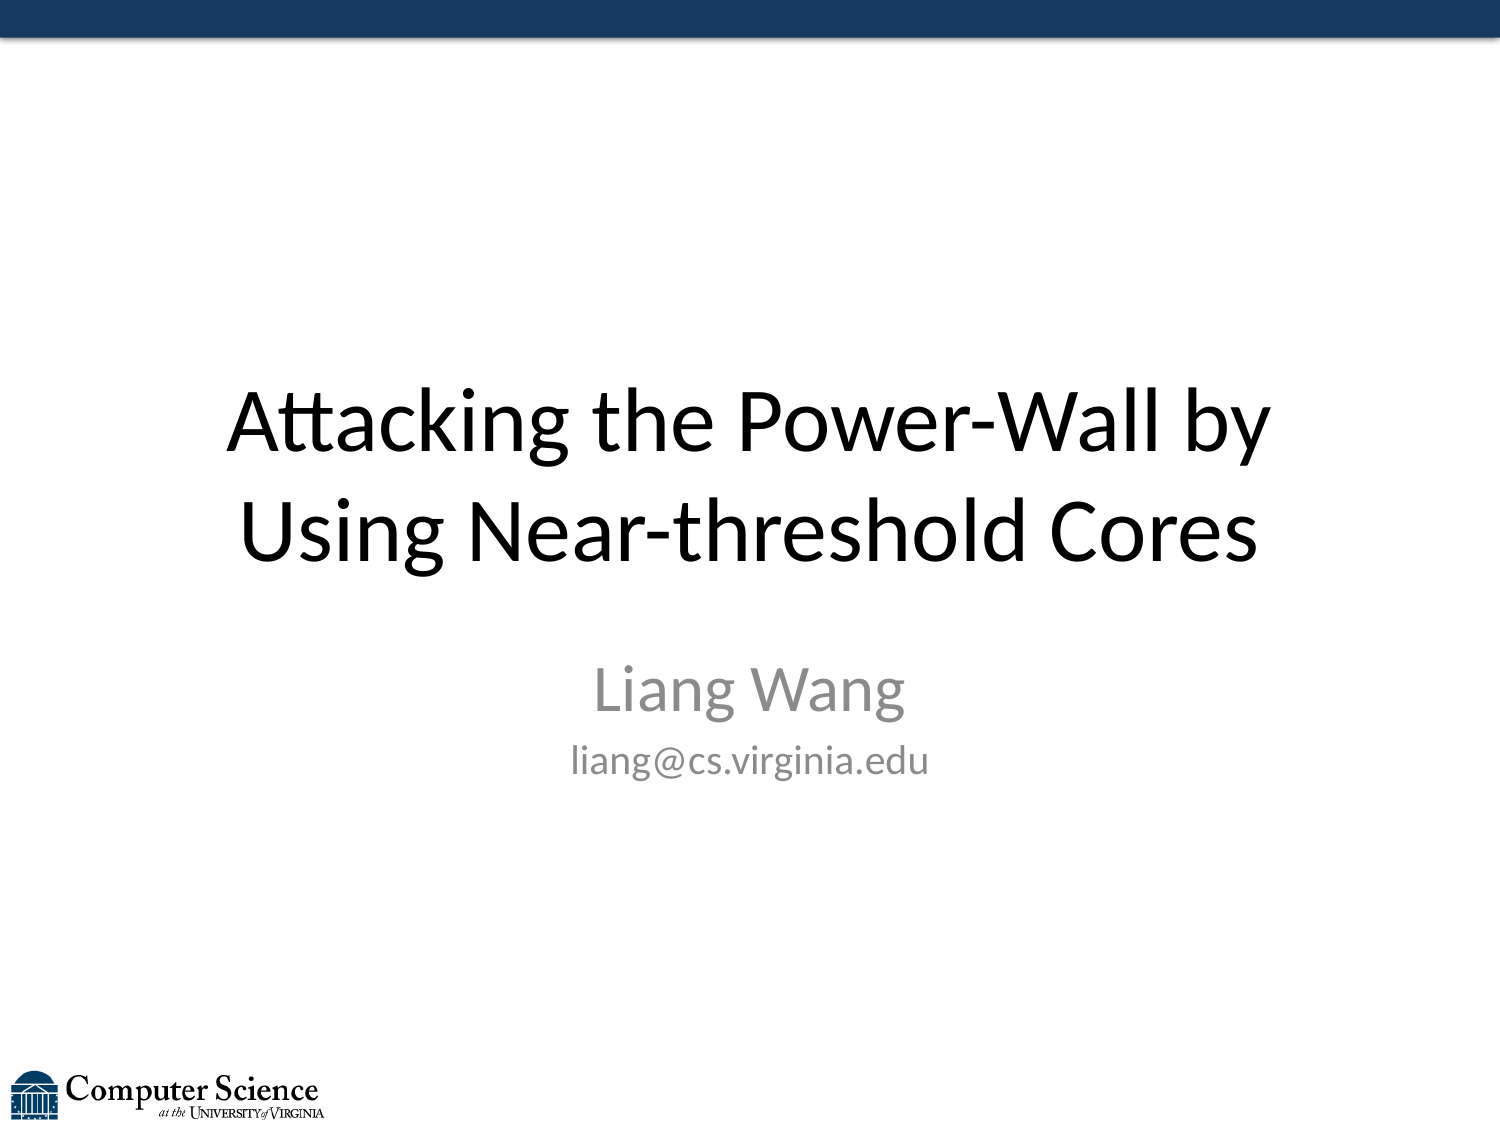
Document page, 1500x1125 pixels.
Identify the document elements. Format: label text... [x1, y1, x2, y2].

picture [8, 1069, 330, 1120]
subtitle Liang Wang liang@cs.virginia.edu [225, 637, 1275, 925]
title Attacking the Power-Wall by Using Near-threshold Cores [112, 349, 1388, 591]
